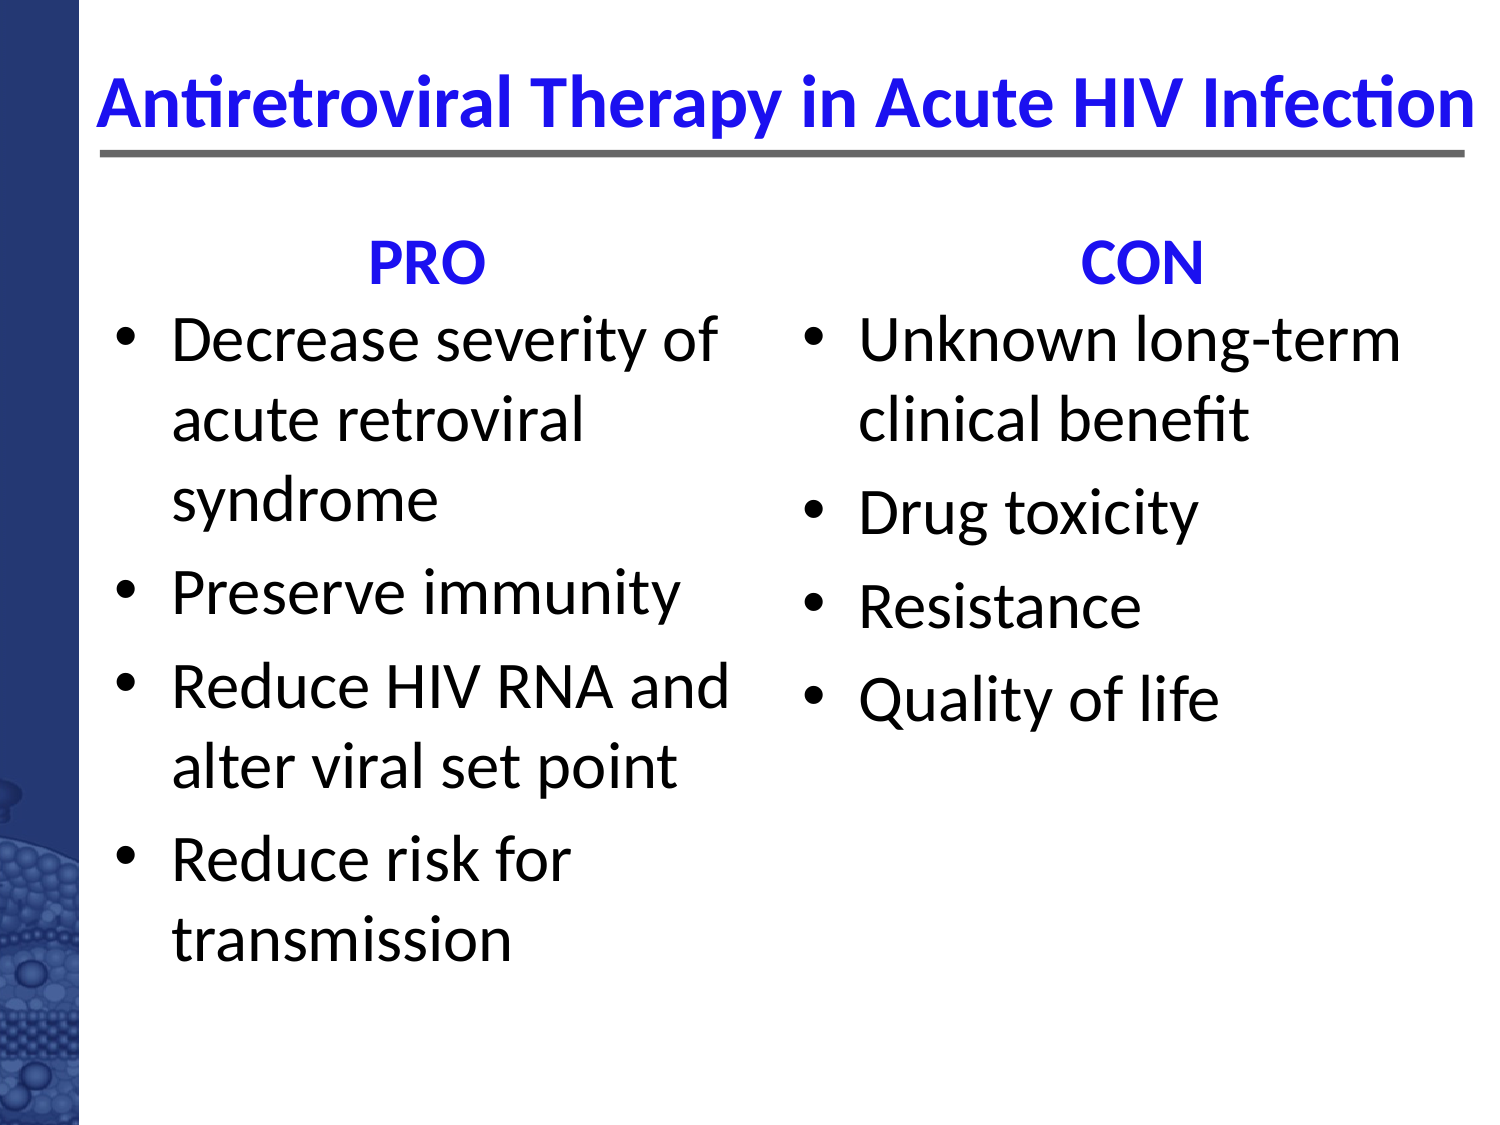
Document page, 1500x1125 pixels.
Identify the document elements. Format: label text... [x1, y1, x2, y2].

list Decrease severity of acute retroviral syndrome Preserve immunity Reduce HIV RNA and alter viral set point Reduce risk for transmission [99, 287, 787, 936]
list Unknown long-term clinical benefit Drug toxicity Resistance Quality of life [787, 287, 1500, 936]
list CON [787, 200, 1500, 287]
picture [0, 0, 79, 1125]
list PRO [87, 200, 787, 305]
title Antiretroviral Therapy in Acute HIV Infection [75, 45, 1500, 233]
